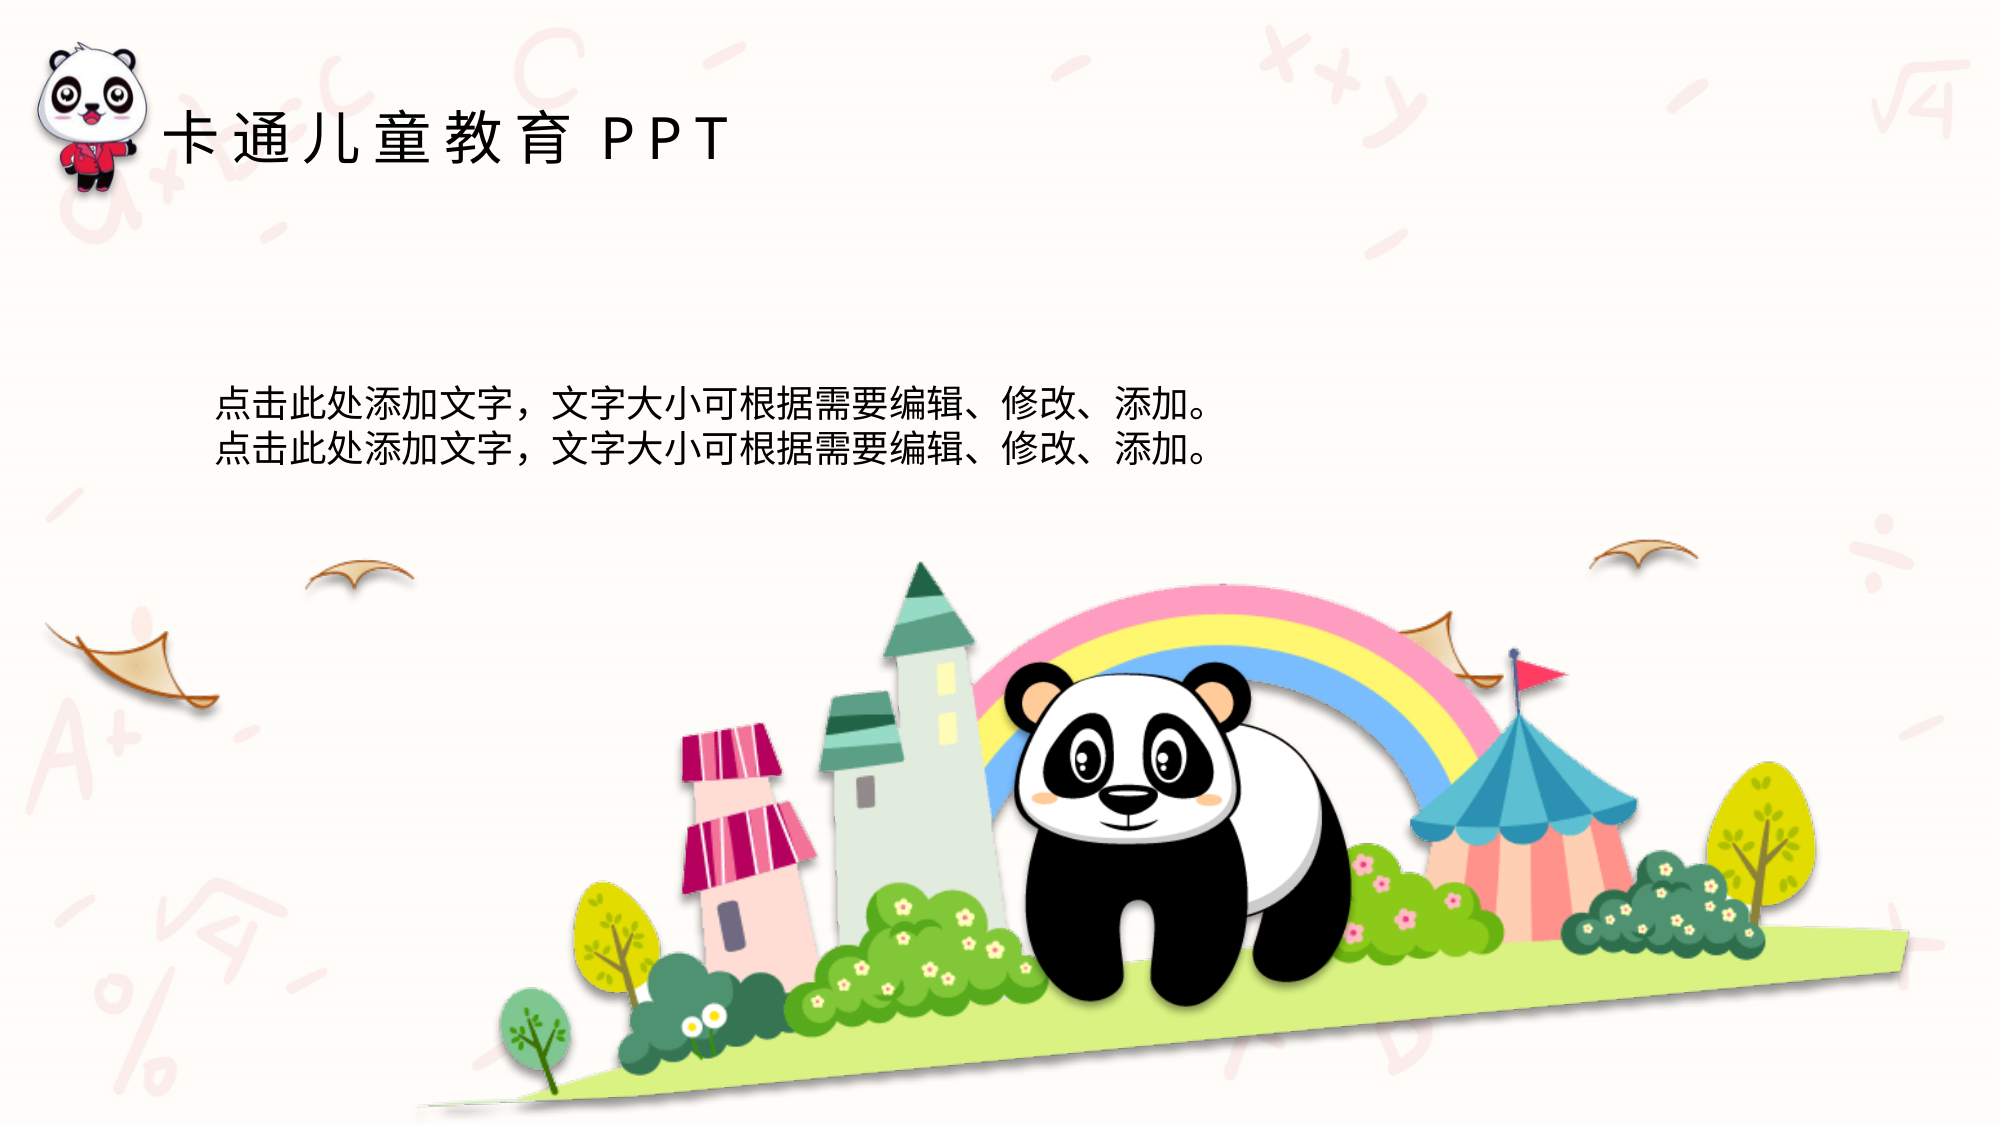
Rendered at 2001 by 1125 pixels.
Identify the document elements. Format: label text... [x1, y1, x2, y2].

text_box 点击此处添加文字，文字大小可根据需要编辑、修改、添加。点击此处添加文字，文字大小可根据需要编辑、修改、添加。 [199, 372, 1243, 476]
picture [33, 31, 153, 196]
picture [0, 476, 1943, 1125]
